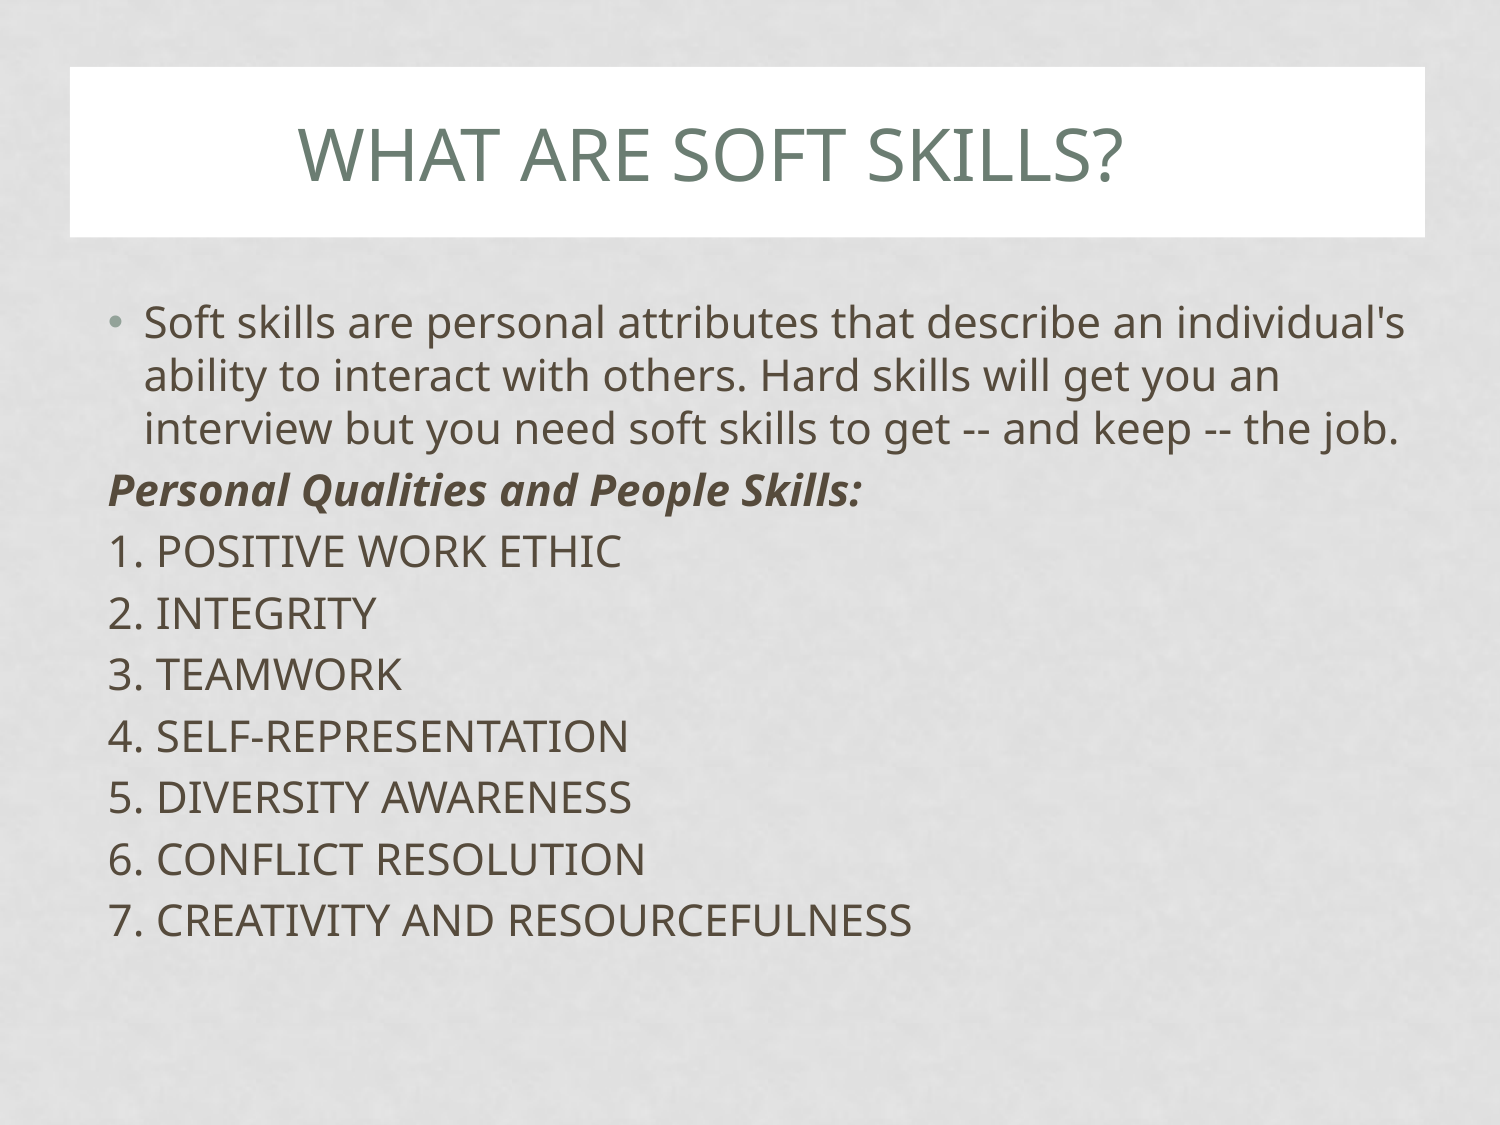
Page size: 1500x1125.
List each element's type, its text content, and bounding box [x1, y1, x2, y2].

list Soft skills are personal attributes that describe an individual's ability to interact with others. Hard skills will get you an interview but you need soft skills to get -- and keep -- the job. Personal Qualities and People Skills: 1. POSITIVE WORK ETHIC 2. INTEGRITY 3. TEAMWORK 4. SELF-REPRESENTATION 5. DIVERSITY AWARENESS 6. CONFLICT RESOLUTION 7. CREATIVITY AND RESOURCEFULNESS [75, 287, 1425, 1005]
title What are Soft skills? [69, 66, 1425, 238]
